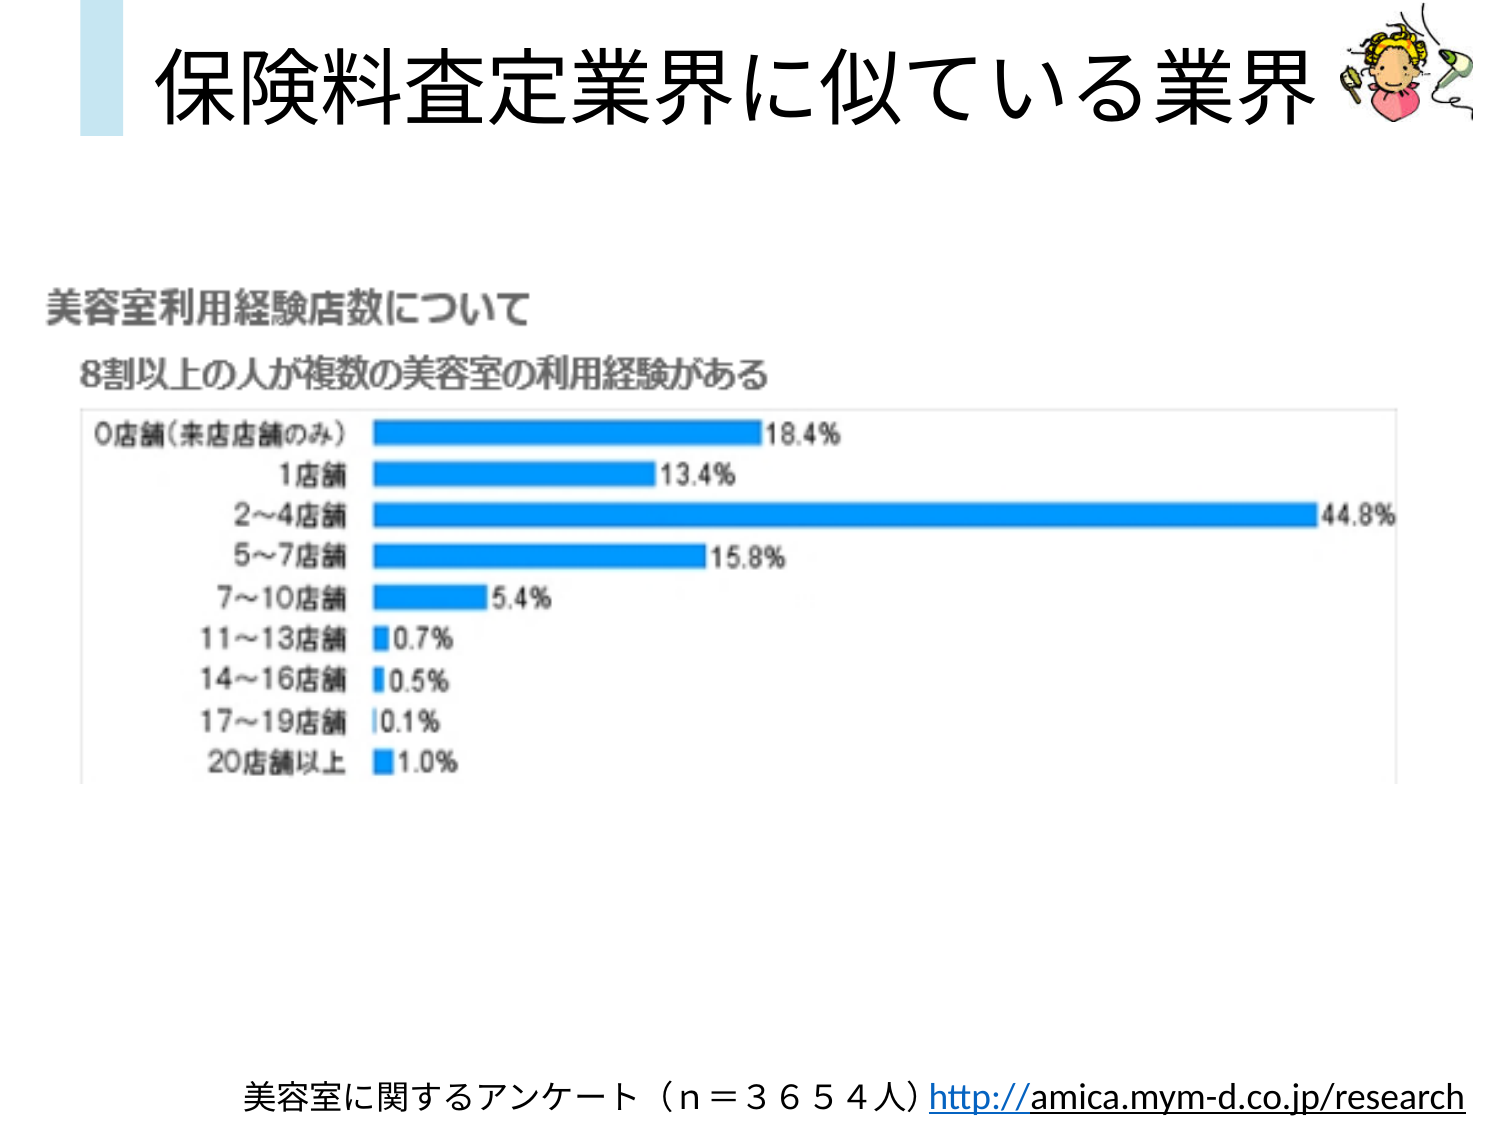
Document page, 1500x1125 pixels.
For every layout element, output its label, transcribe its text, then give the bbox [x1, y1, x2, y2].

text_box 美容室に関するアンケート（ｎ＝３６５４人） [228, 1064, 993, 1124]
text_box http://amica.mym-d.co.jp/research [913, 1064, 1500, 1125]
picture [1340, 2, 1473, 122]
title 保険料査定業界に似ている業界 [138, 24, 1433, 160]
picture [27, 262, 1452, 784]
text_box [79, 0, 124, 137]
